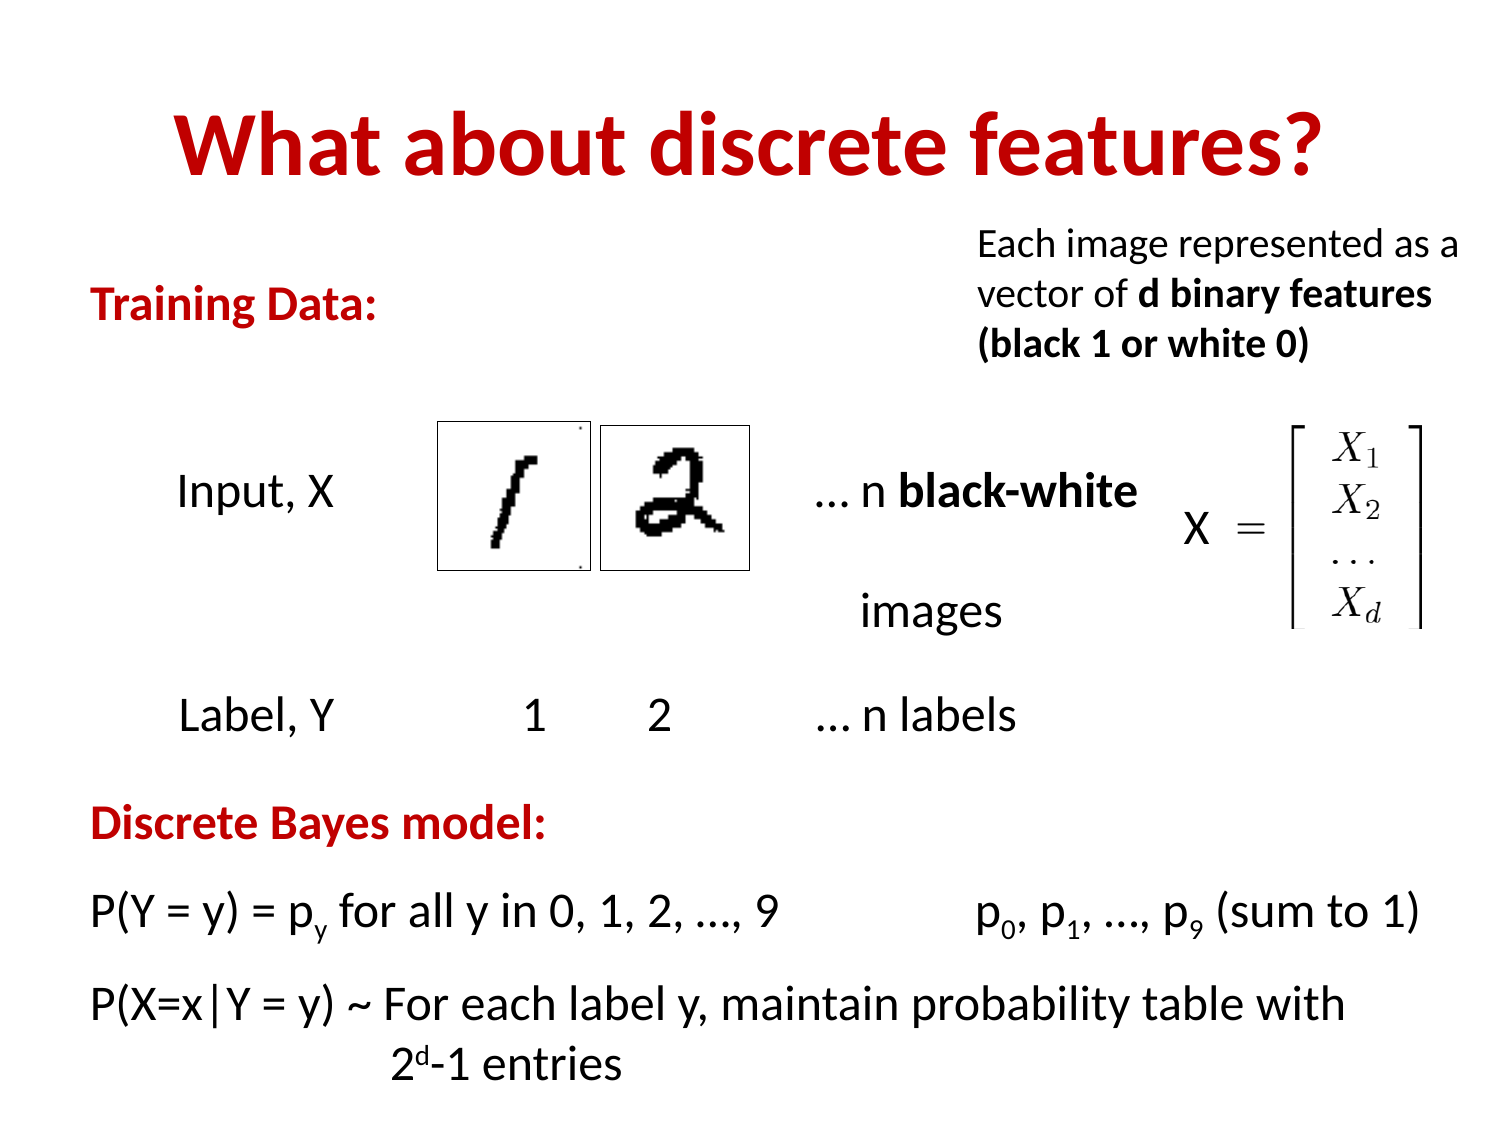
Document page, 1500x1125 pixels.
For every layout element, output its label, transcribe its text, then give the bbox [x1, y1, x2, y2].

text_box 1 [506, 674, 562, 749]
text_box Each image represented as a vector of d binary features (black 1 or white 0) [962, 208, 1500, 374]
text_box X [1168, 486, 1225, 562]
text_box … n black-white images [799, 449, 1175, 645]
text_box Input, X [161, 449, 349, 525]
text_box P(Y = y) = py for all y in 0, 1, 2, …, 9 p0, p1, …, p9 (sum to 1) P(X=x|Y = y) ~ For each label y, maintain probability table with 2d-1 entries [73, 868, 1452, 1100]
text_box Label, Y [163, 674, 350, 749]
picture [1237, 424, 1423, 630]
title What about discrete features? [75, 45, 1425, 233]
text_box … n labels [801, 674, 1032, 749]
text_box Training Data: Discrete Bayes model: [74, 262, 1425, 868]
text_box 2 [632, 674, 688, 749]
picture [599, 424, 751, 572]
picture [437, 421, 592, 572]
